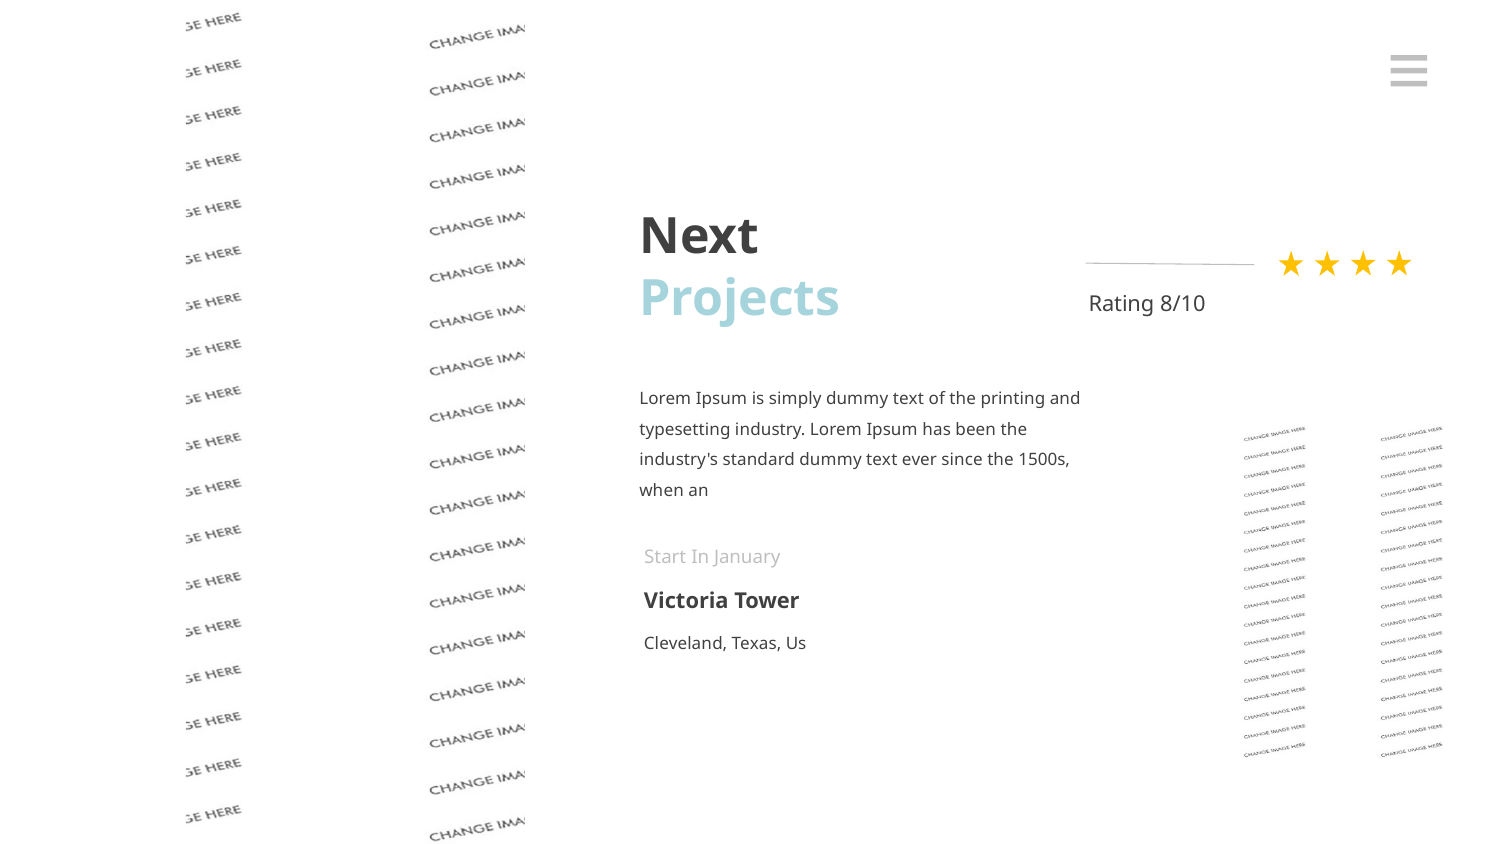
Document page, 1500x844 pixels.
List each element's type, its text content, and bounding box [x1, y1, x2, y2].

text_box Cleveland, Texas, Us [629, 614, 858, 660]
text_box Rating 8/10 [1088, 275, 1292, 323]
picture [185, 0, 525, 844]
text_box Next Projects [624, 193, 935, 334]
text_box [1278, 250, 1412, 276]
text_box Start In January [629, 526, 804, 576]
picture [1201, 421, 1500, 758]
text_box Lorem Ipsum is simply dummy text of the printing and typesetting industry. Lorem Ipsum has been the industry's standard dummy text ever since the 1500s, when an [624, 369, 1111, 508]
text_box Victoria Tower [629, 566, 858, 614]
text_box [1390, 55, 1428, 87]
